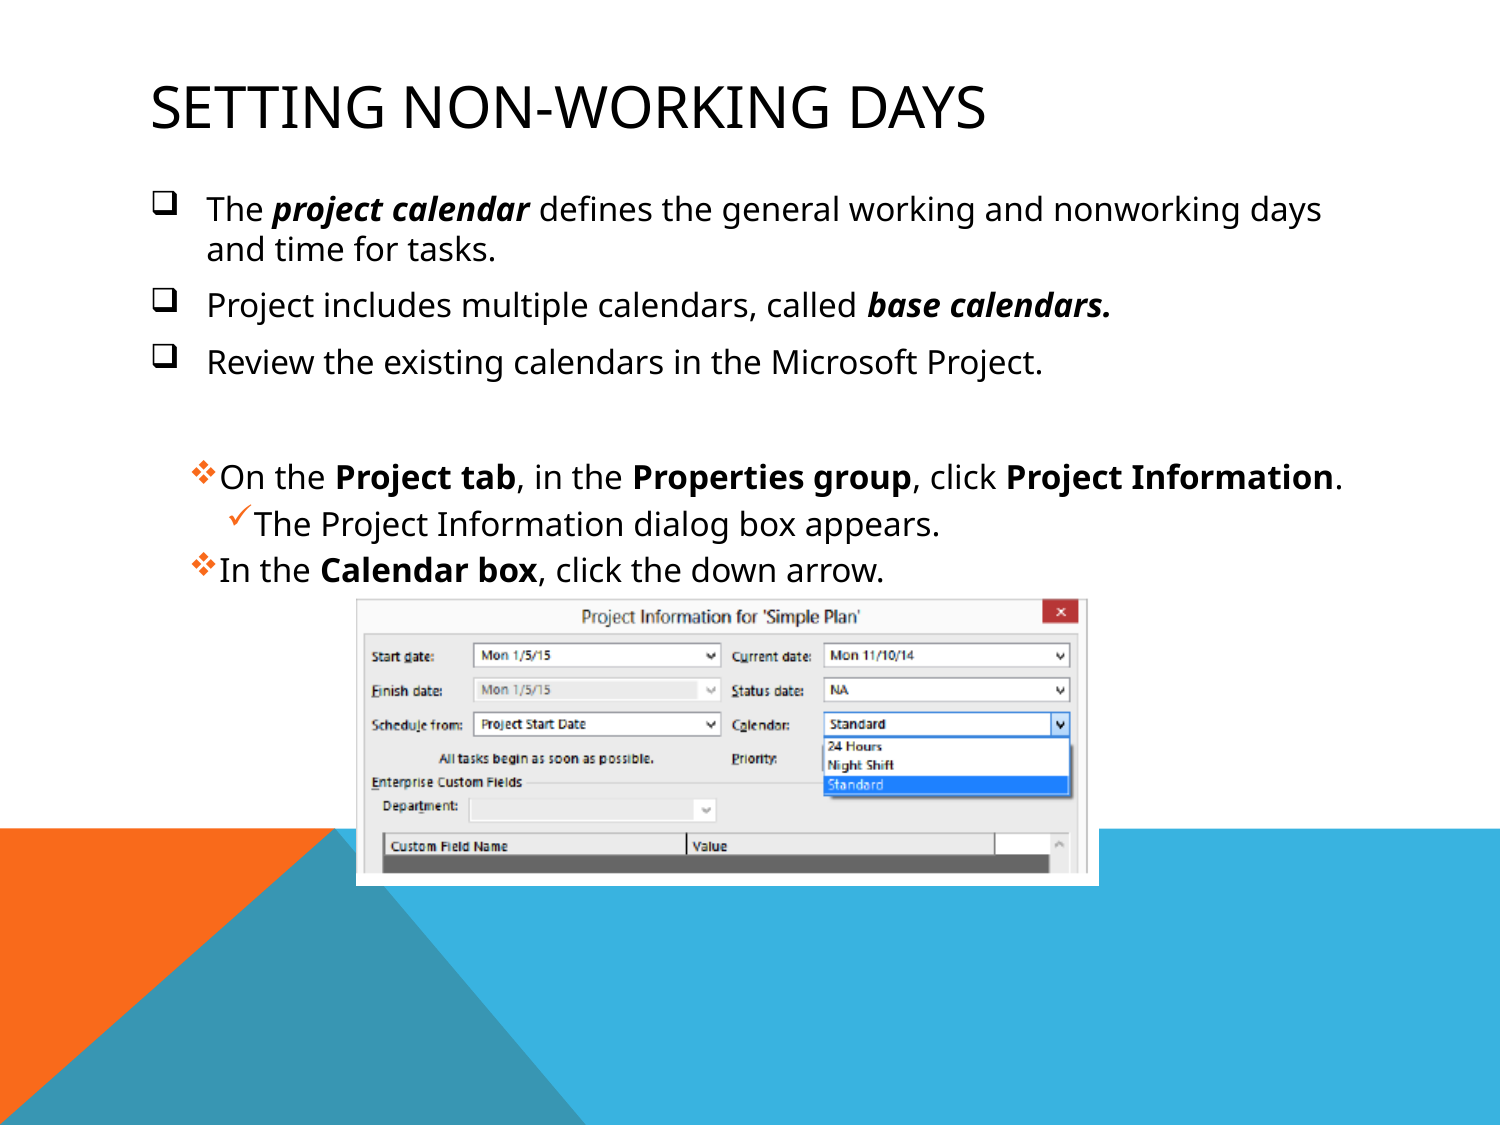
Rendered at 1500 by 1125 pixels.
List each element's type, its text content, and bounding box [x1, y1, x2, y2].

list The project calendar defines the general working and nonworking days and time for tasks. Project includes multiple calendars, called base calendars. Review the existing calendars in the Microsoft Project. On the Project tab, in the Properties group, click Project Information. The Project Information dialog box appears. In the Calendar box, click the down arrow. [135, 180, 1369, 768]
title Setting non-working days [135, 60, 1369, 150]
picture [355, 588, 1099, 886]
